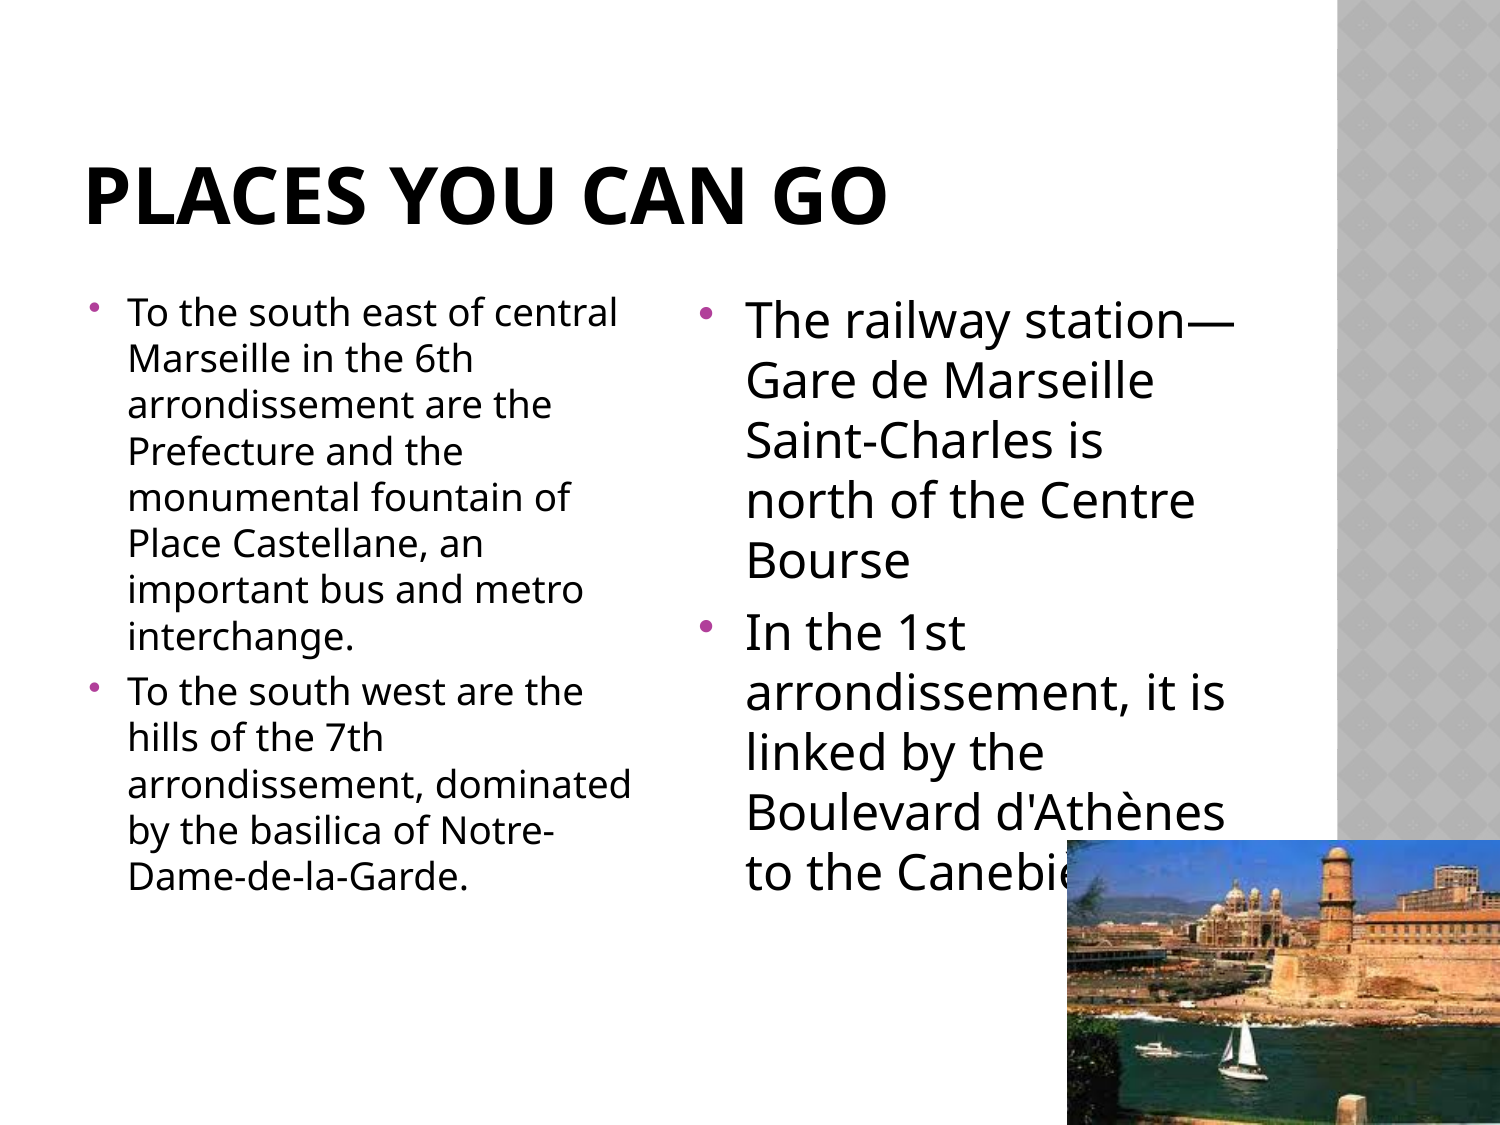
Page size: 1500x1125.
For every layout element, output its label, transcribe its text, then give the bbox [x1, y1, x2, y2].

title Places you can go [75, 52, 1263, 240]
list To the south east of central Marseille in the 6th arrondissement are the Prefecture and the monumental fountain of Place Castellane, an important bus and metro interchange. To the south west are the hills of the 7th arrondissement, dominated by the basilica of Notre-Dame-de-la-Garde. [75, 280, 653, 956]
list The railway station—Gare de Marseille Saint-Charles is north of the Centre Bourse In the 1st arrondissement, it is linked by the Boulevard d'Athènes to the Canebière. [685, 280, 1263, 956]
picture [1066, 840, 1500, 1125]
